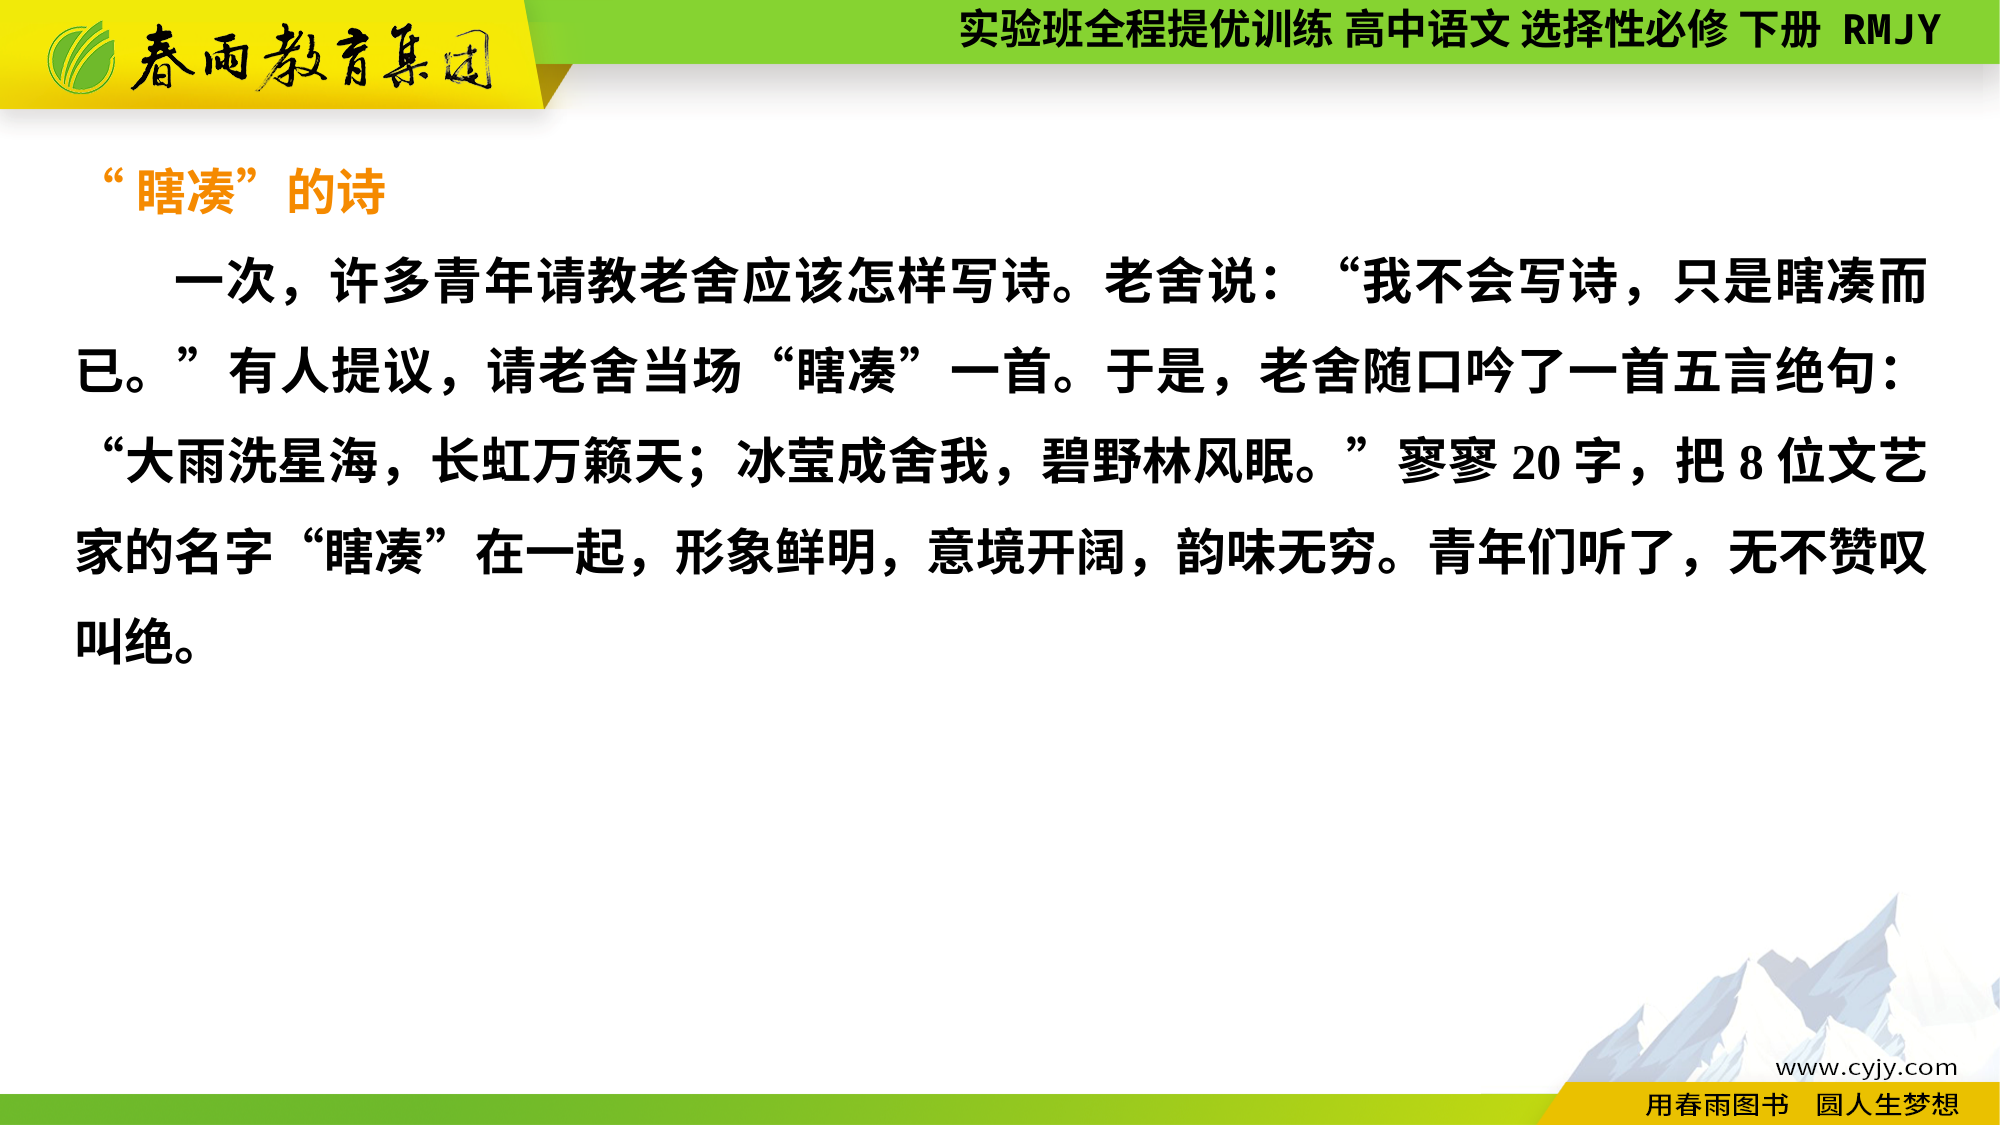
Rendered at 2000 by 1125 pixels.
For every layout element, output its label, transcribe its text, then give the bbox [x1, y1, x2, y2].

list “瞎凑”的诗 一次，许多青年请教老舍应该怎样写诗。老舍说：“我不会写诗，只是瞎凑而已。”有人提议，请老舍当场“瞎凑”一首。于是，老舍随口吟了一首五言绝句：“大雨洗星海，长虹万籁天；冰莹成舍我，碧野林风眠。”寥寥20字，把8位文艺家的名字“瞎凑”在一起，形象鲜明，意境开阔，韵味无穷。青年们听了，无不赞叹叫绝。 [59, 122, 1944, 672]
picture [0, 0, 2000, 1125]
